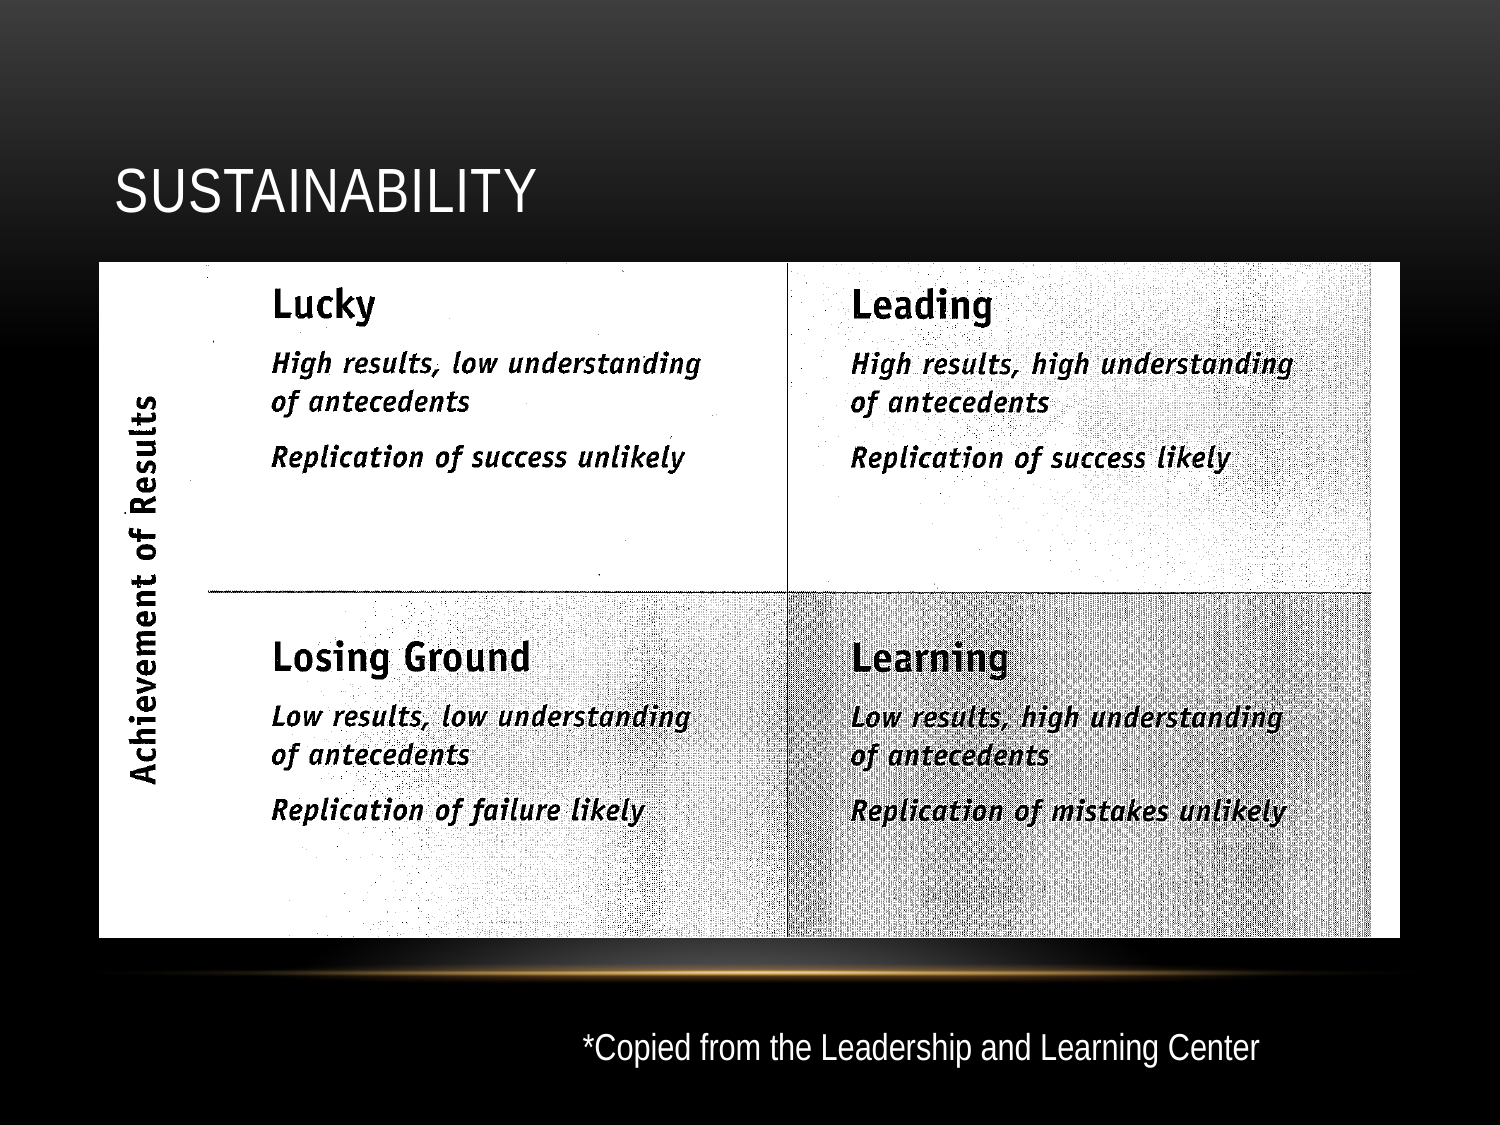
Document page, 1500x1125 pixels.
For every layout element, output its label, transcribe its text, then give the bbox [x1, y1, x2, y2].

picture [0, 0, 1500, 1125]
text_box *Copied from the Leadership and Learning Center [567, 1015, 1409, 1076]
title Sustainability [99, 45, 1400, 233]
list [99, 262, 1401, 938]
